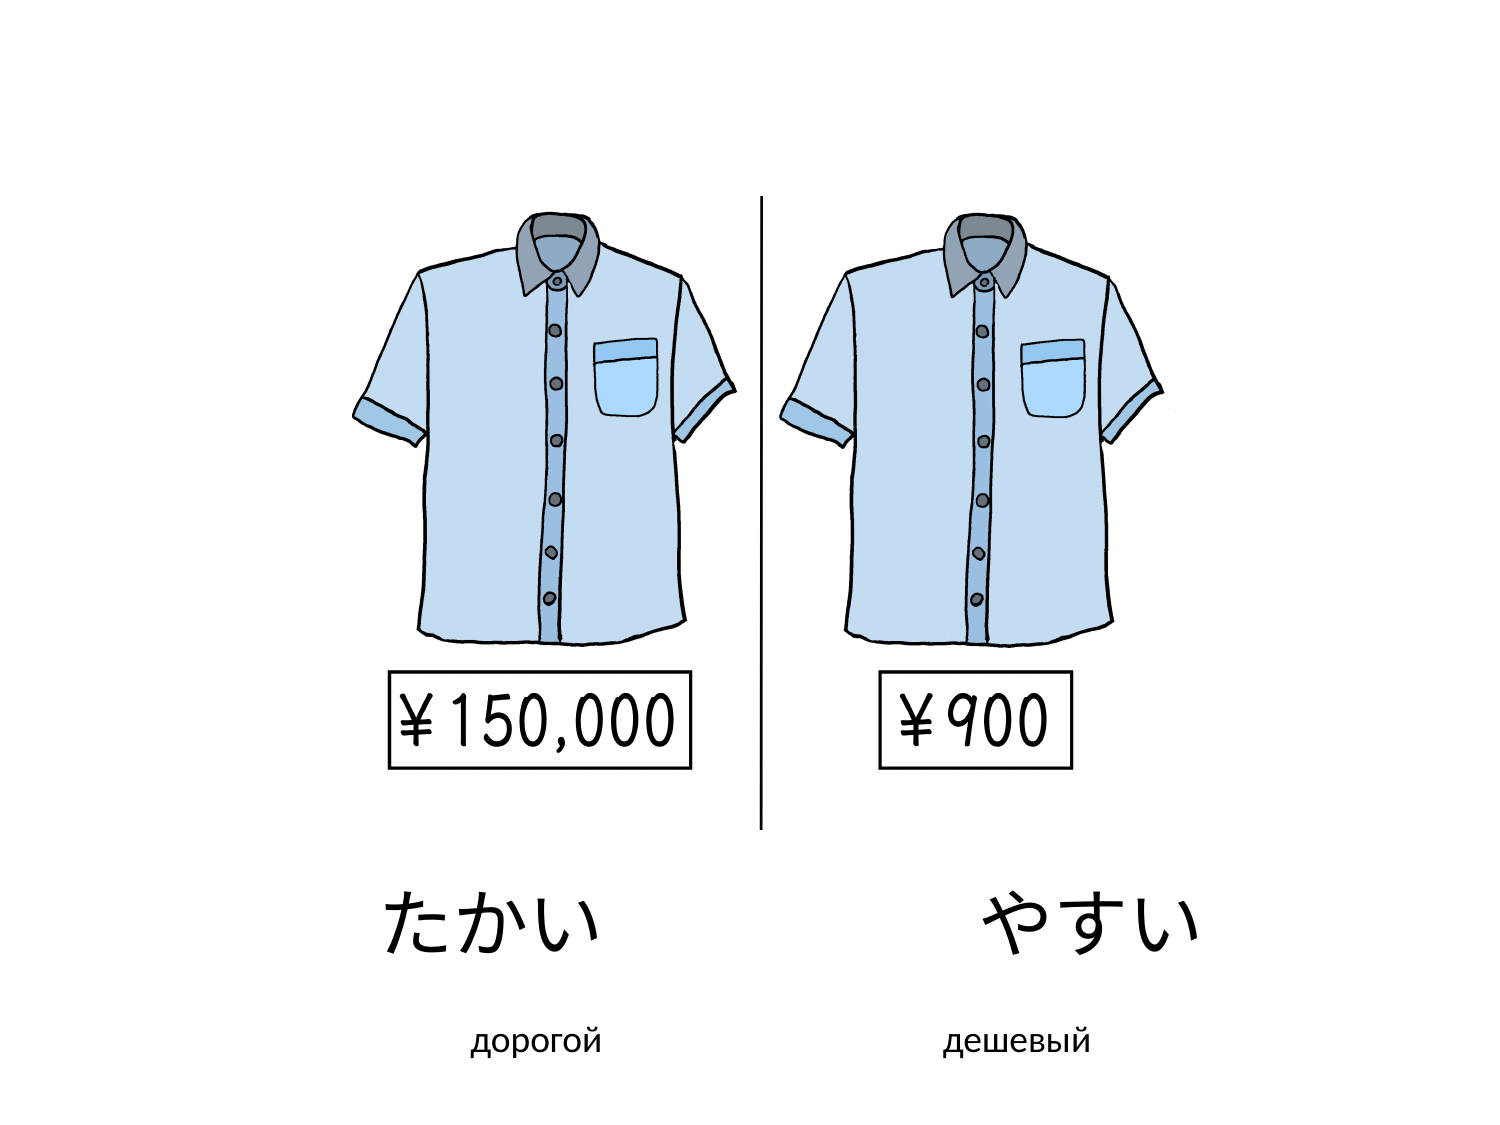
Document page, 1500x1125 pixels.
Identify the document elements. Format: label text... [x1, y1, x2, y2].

text_box дорогой [455, 1007, 618, 1068]
picture [300, 195, 1198, 831]
text_box たかい やすい [242, 869, 1341, 975]
text_box дешевый [928, 1007, 1107, 1068]
